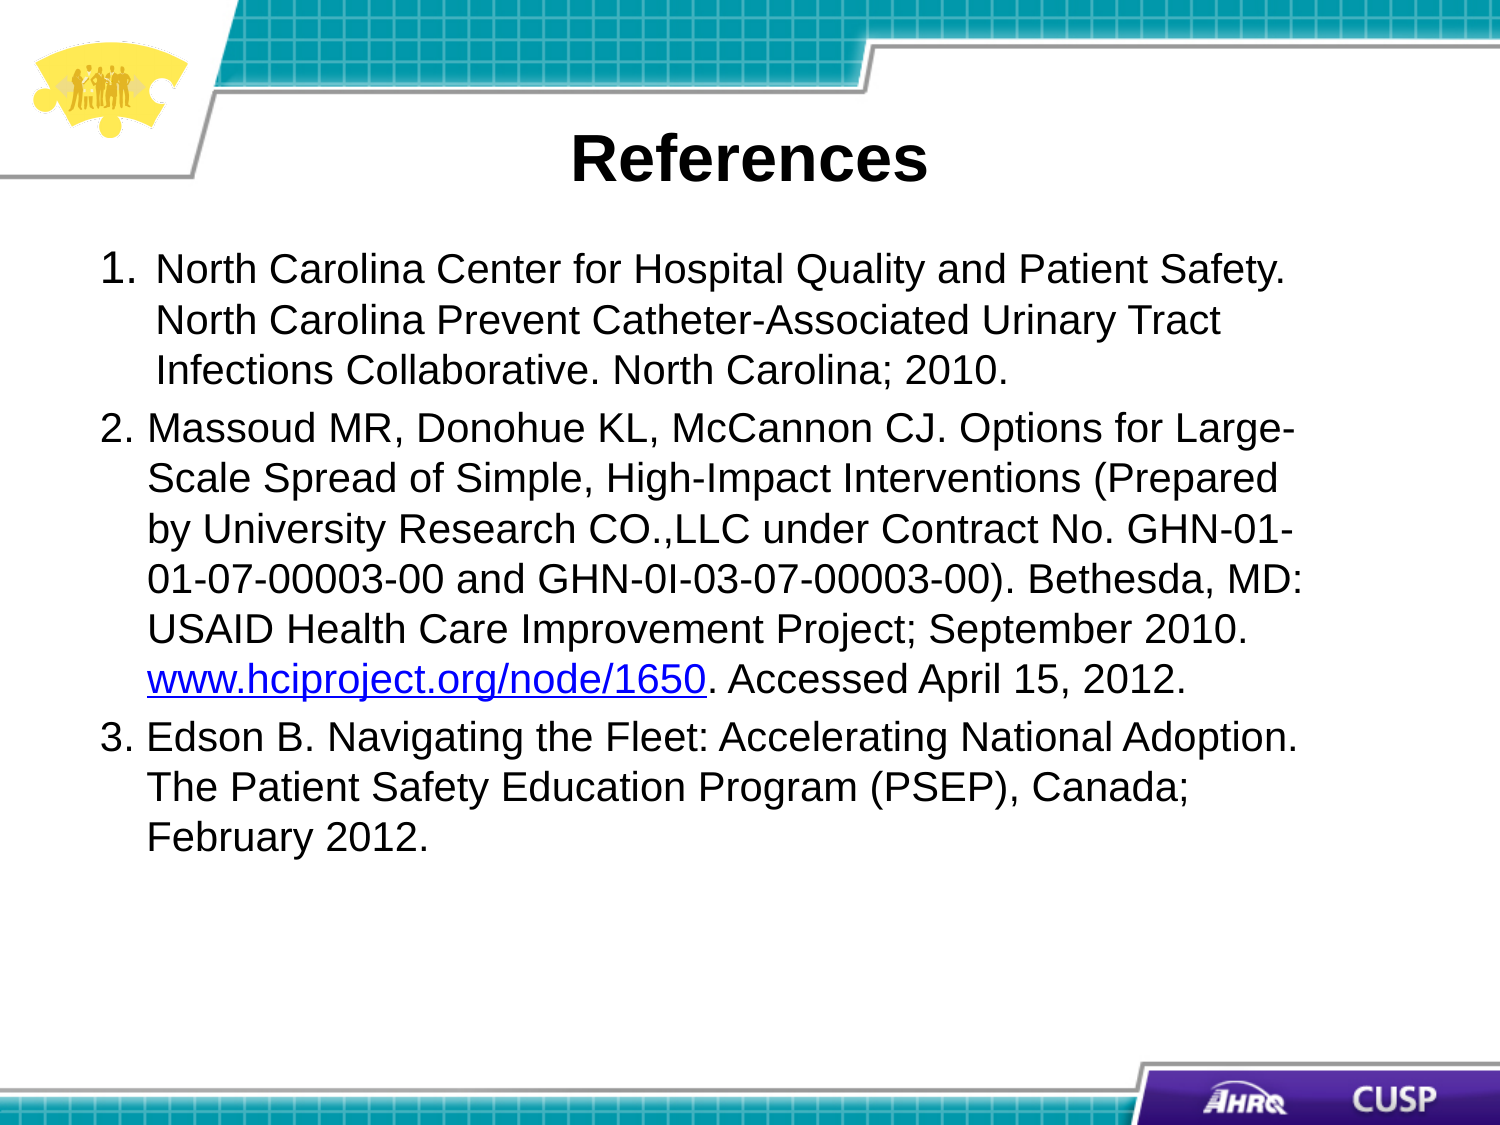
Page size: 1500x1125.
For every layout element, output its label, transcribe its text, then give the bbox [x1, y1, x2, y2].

list 1. North Carolina Center for Hospital Quality and Patient Safety. North Carolina Prevent Catheter-Associated Urinary Tract Infections Collaborative. North Carolina; 2010. 2. Massoud MR, Donohue KL, McCannon CJ. Options for Large-Scale Spread of Simple, High-Impact Interventions (Prepared by University Research CO.,LLC under Contract No. GHN-01-01-07-00003-00 and GHN-0I-03-07-00003-00). Bethesda, MD: USAID Health Care Improvement Project; September 2010. www.hciproject.org/node/1650. Accessed April 15, 2012. 3. Edson B. Navigating the Fleet: Accelerating National Adoption. The Patient Safety Education Program (PSEP), Canada; February 2012. [85, 230, 1340, 1011]
picture [0, 189, 1500, 1125]
picture [0, 0, 1500, 107]
title References [0, 107, 1500, 189]
